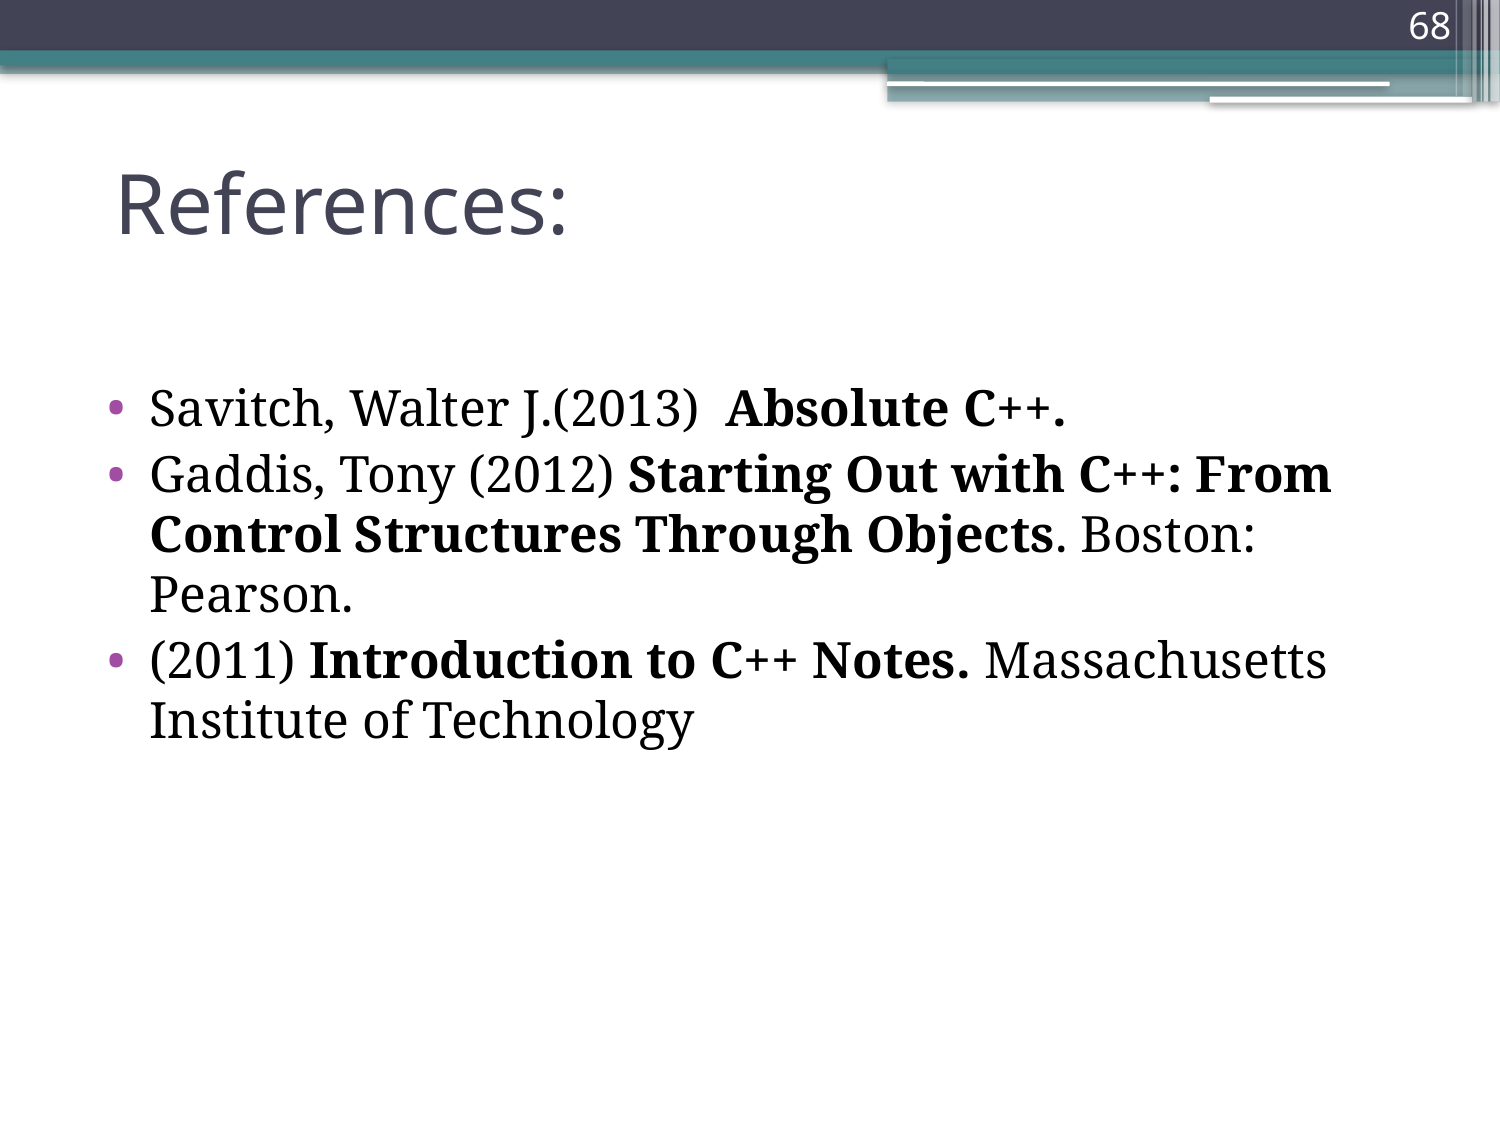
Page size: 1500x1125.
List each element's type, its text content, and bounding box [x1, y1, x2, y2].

list Savitch, Walter J.(2013) Absolute C++. Gaddis, Tony (2012) Starting Out with C++: From Control Structures Through Objects. Boston: Pearson. (2011) Introduction to C++ Notes. Massachusetts Institute of Technology [75, 368, 1425, 1079]
title References: [100, 113, 1451, 289]
slide_number 68 [1341, 0, 1466, 61]
